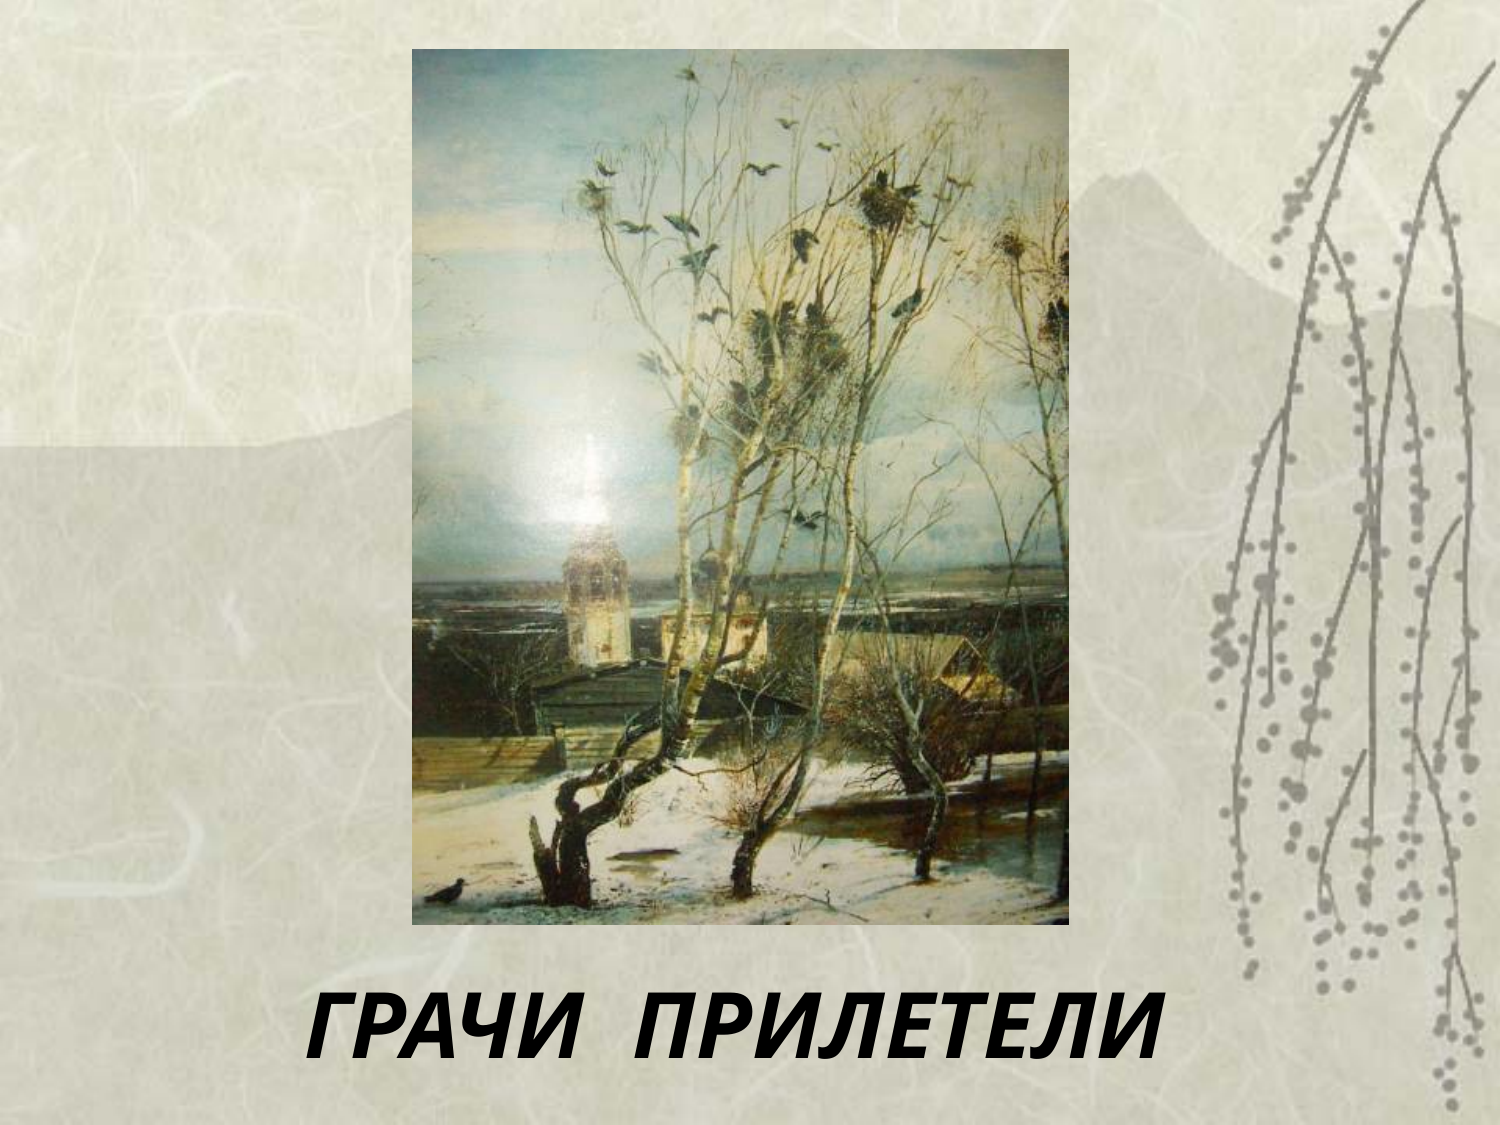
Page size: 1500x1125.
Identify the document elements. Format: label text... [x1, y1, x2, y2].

picture [0, 0, 1500, 1125]
title ГРАЧИ ПРИЛЕТЕЛИ [87, 959, 1313, 1085]
